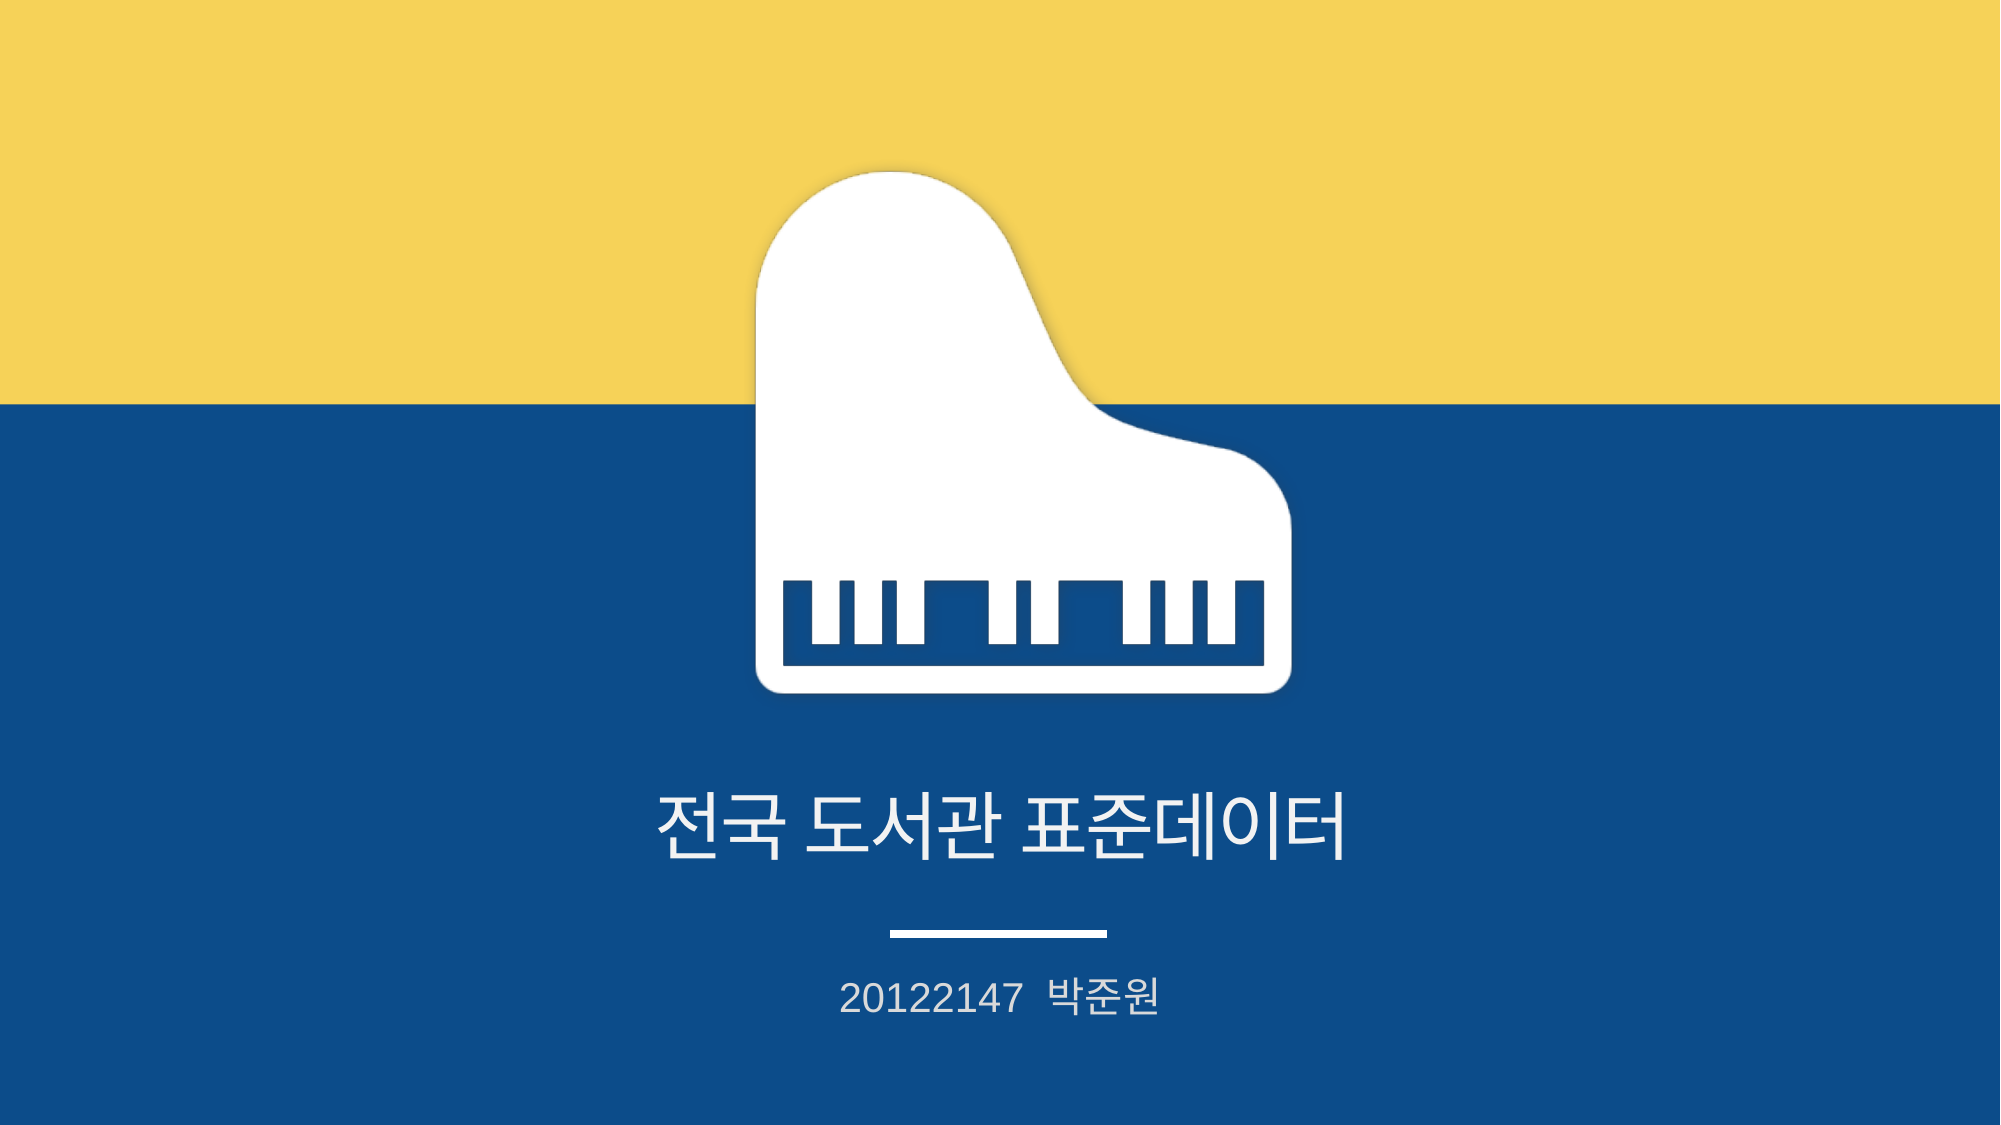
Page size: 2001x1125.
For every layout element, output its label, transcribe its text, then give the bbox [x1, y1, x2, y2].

picture [685, 94, 1363, 773]
text_box [0, 403, 2000, 1125]
text_box 20122147 박준원 [823, 963, 1177, 1028]
text_box 전국 도서관 표준데이터 [639, 772, 1367, 877]
